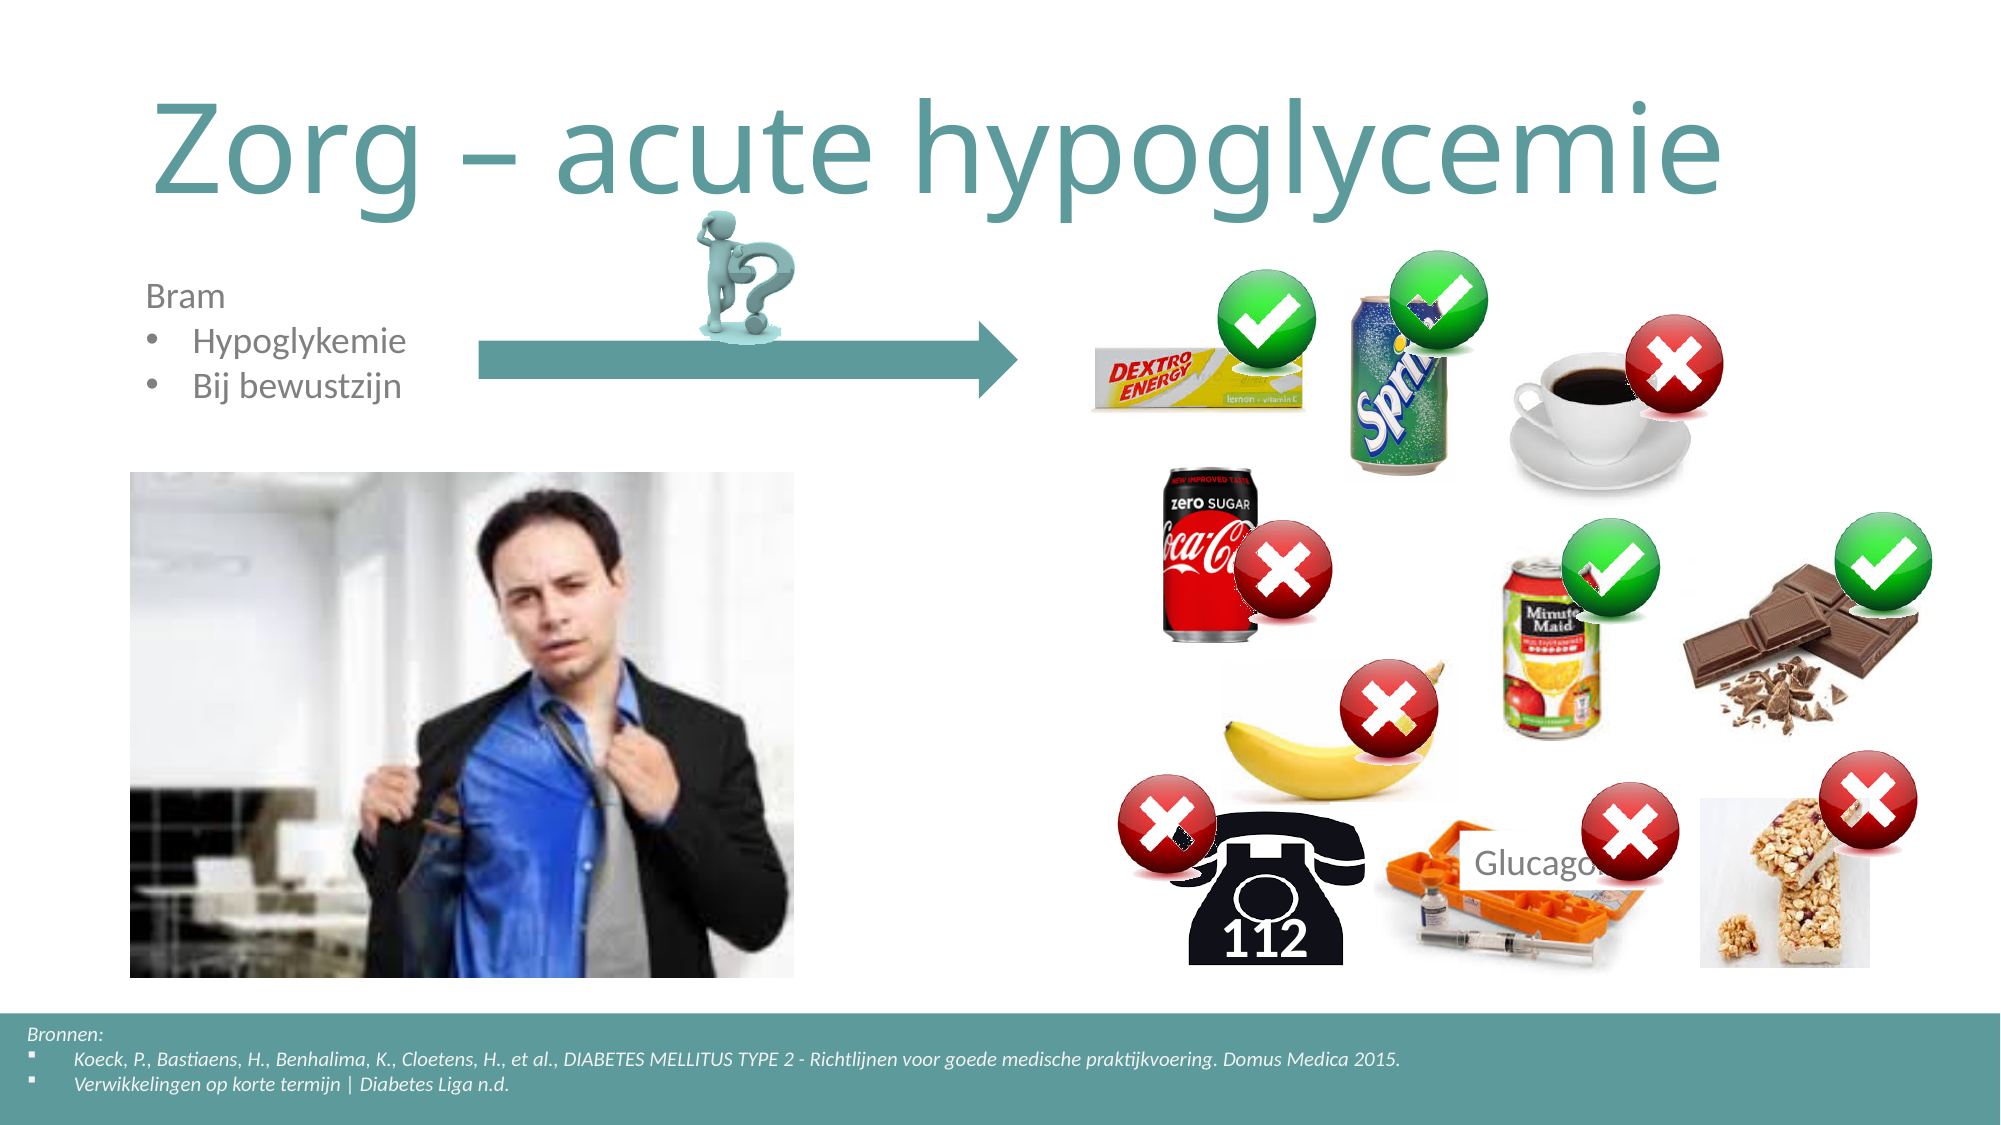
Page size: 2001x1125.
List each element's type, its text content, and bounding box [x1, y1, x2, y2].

title Zorg – acute hypoglycemie [136, 22, 1862, 229]
picture [1575, 767, 1688, 901]
picture [655, 193, 816, 354]
picture [1477, 299, 1732, 741]
picture [1065, 235, 1493, 894]
picture [1670, 497, 1938, 968]
picture [1081, 255, 1322, 451]
text_box Bronnen: Koeck, P., Bastiaens, H., Benhalima, K., Cloetens, H., et al., DIABETES MELLITUS TYPE 2 - Richtlijnen voor goede medische praktijkvoering. Domus Medica 2015. Verwikkelingen op korte termijn | Diabetes Liga n.d. [12, 1013, 2000, 1103]
text_box [478, 320, 1018, 399]
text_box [1330, 802, 1676, 980]
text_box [1157, 807, 1374, 978]
picture [130, 472, 794, 978]
text_box Bram Hypoglykemie Bij bewustzijn [130, 263, 690, 413]
